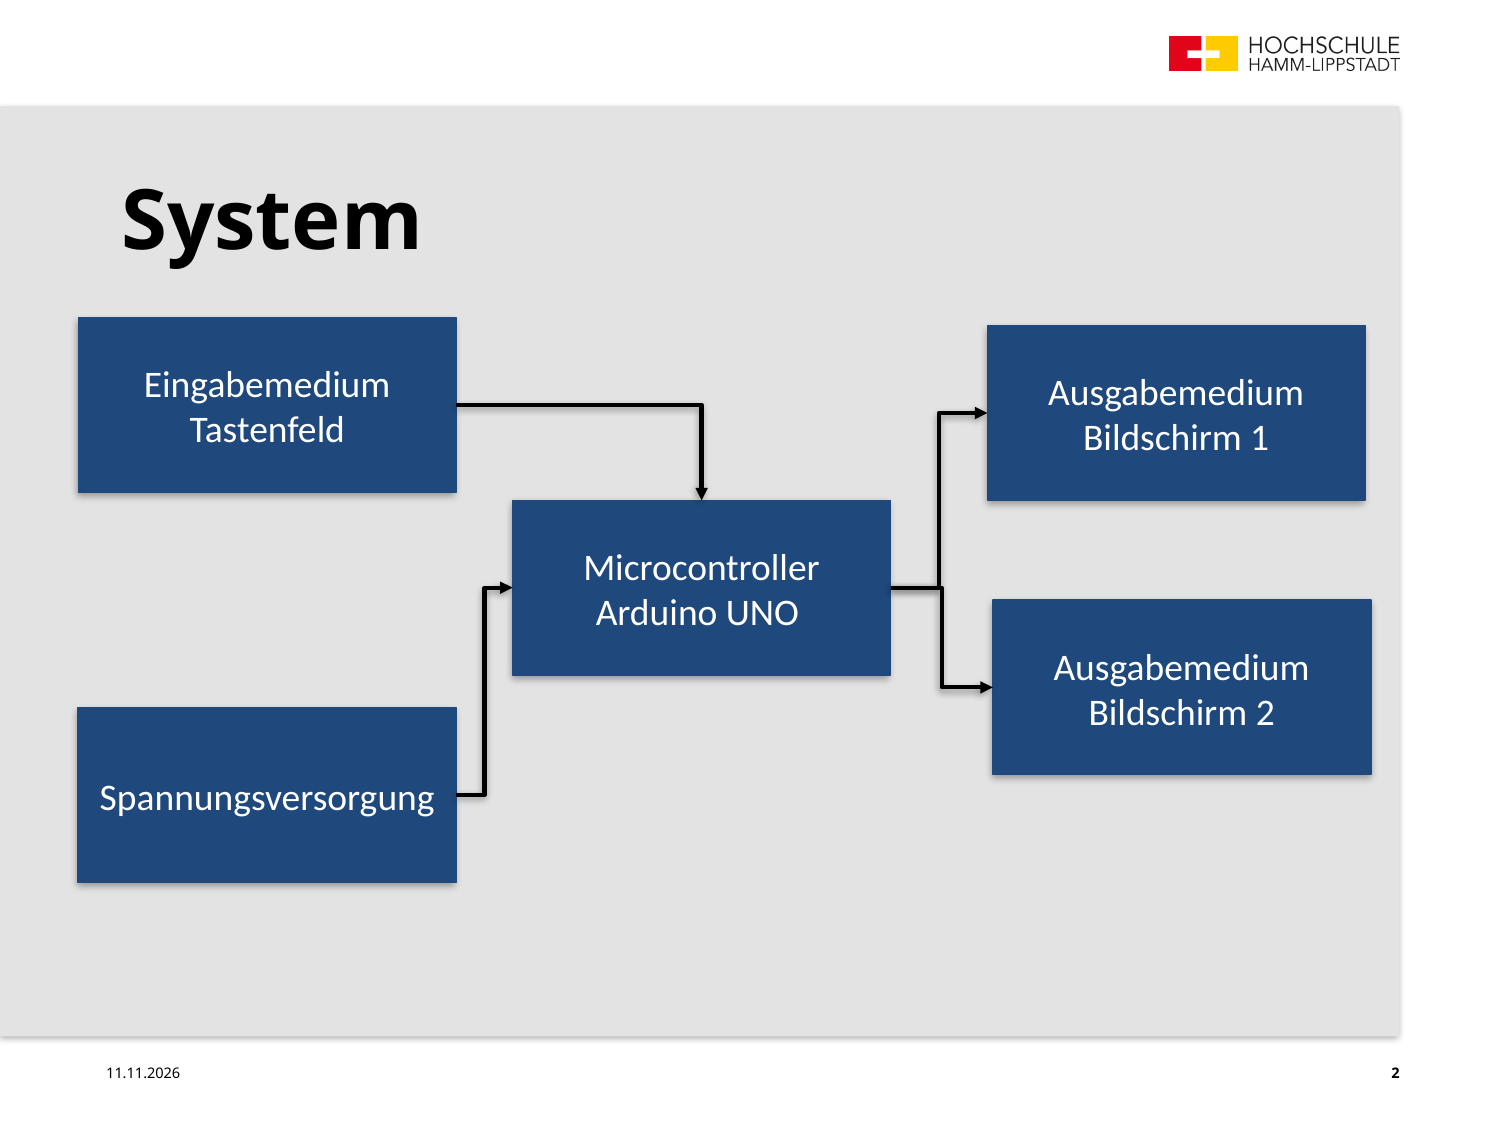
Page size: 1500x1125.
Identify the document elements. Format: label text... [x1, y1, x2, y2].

text_box Ausgabemedium Bildschirm 2 [992, 599, 1372, 775]
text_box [455, 587, 513, 796]
title System [106, 122, 1366, 310]
slide_number 2 [1049, 1065, 1400, 1084]
text_box Eingabemedium Tastenfeld [78, 317, 457, 493]
picture [1169, 36, 1400, 71]
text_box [455, 404, 702, 501]
text_box Ausgabemedium Bildschirm 1 [987, 325, 1366, 501]
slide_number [106, 1065, 457, 1084]
text_box Spannungsversorgung [77, 707, 457, 883]
text_box Microcontroller Arduino UNO [512, 500, 885, 676]
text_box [890, 412, 988, 587]
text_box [890, 587, 994, 688]
